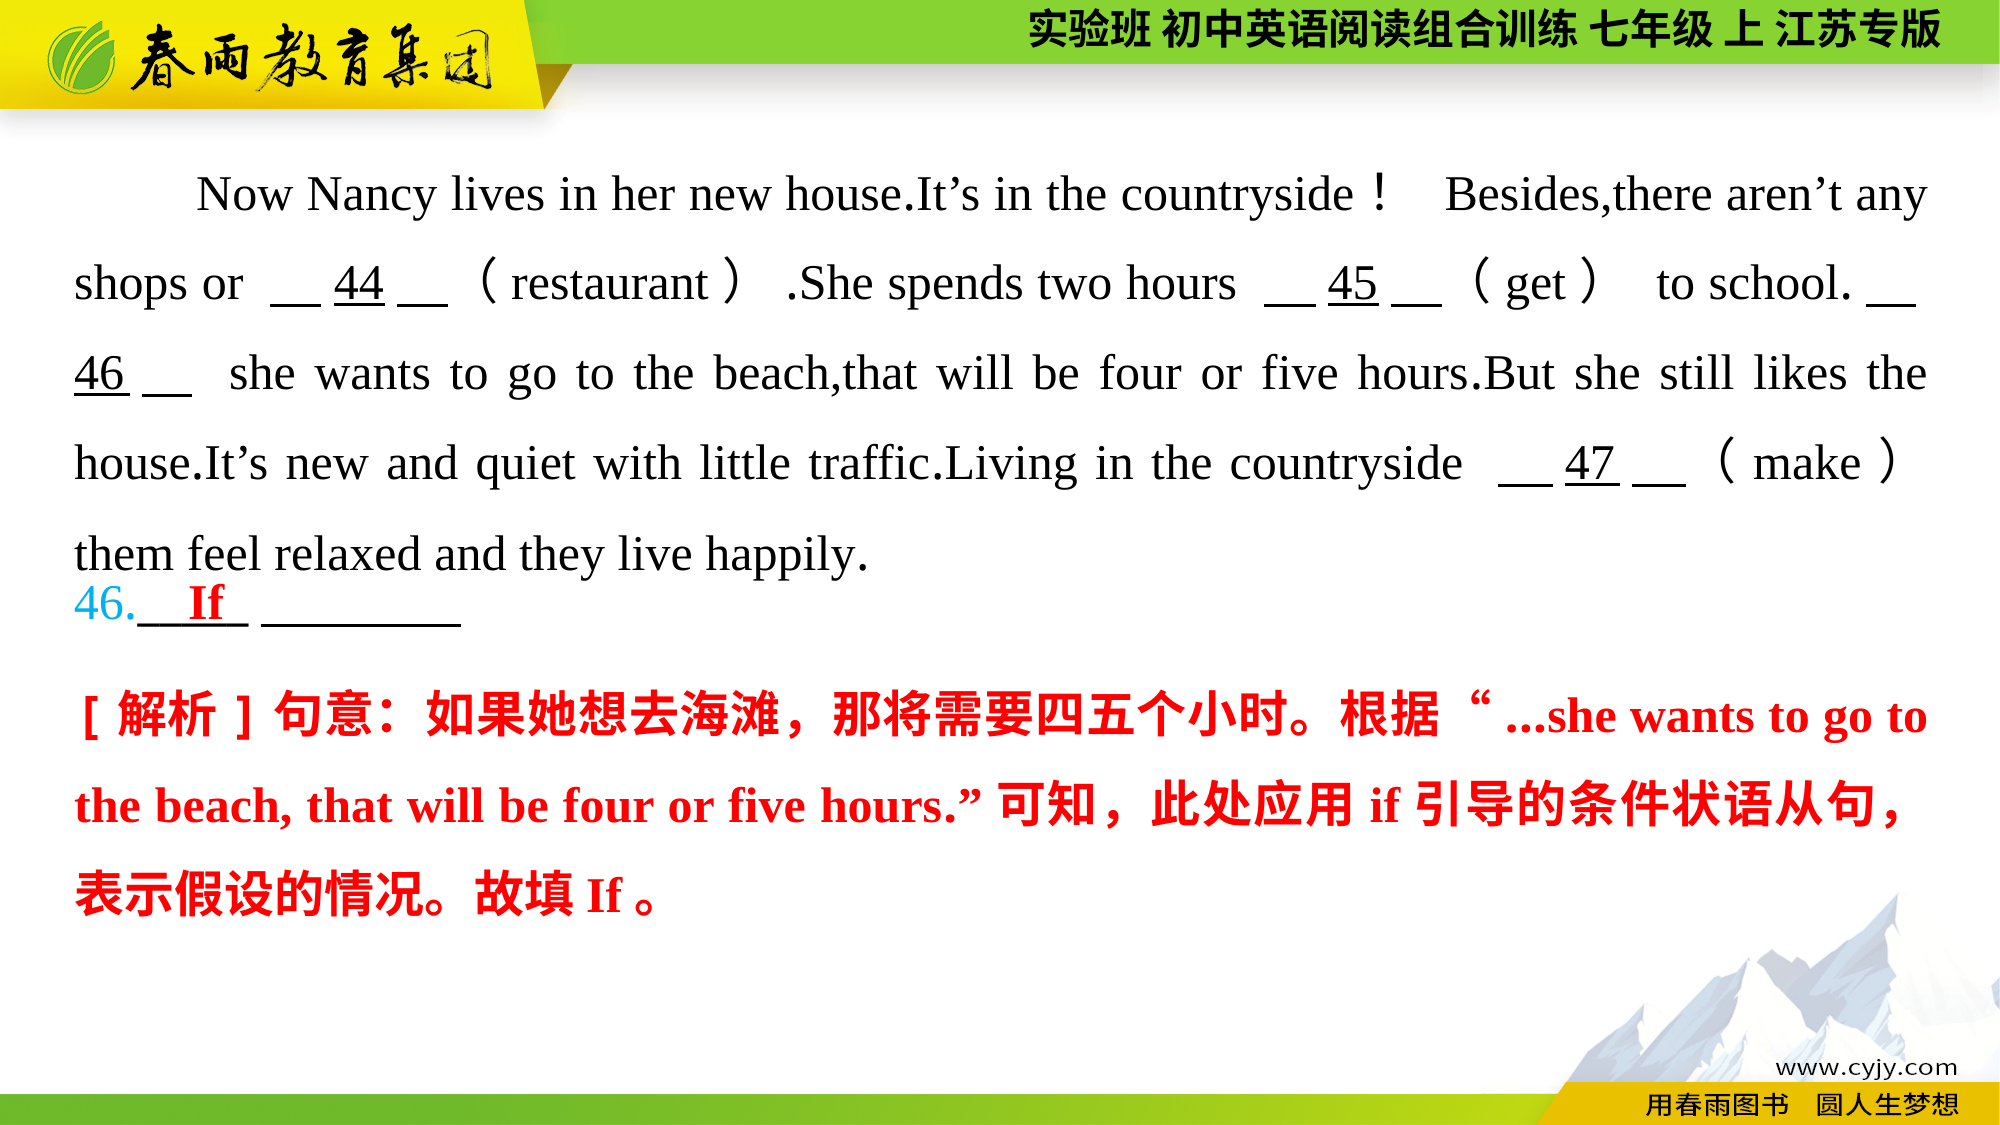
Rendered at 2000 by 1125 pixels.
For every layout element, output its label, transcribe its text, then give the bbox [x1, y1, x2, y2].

text_box If [173, 562, 240, 638]
list Now Nancy lives in her new house.It’s in the countryside！ Besides,there aren’t any shops or 44 （restaurant）.She spends two hours 45 （get） to school. 46 she wants to go to the beach,that will be four or five hours.But she still likes the house.It’s new and quiet with little traffic.Living in the countryside 47 （make） them feel relaxed and they live happily. [59, 122, 1944, 562]
text_box 46._____ [240, 562, 1944, 638]
text_box 46._____ [59, 562, 173, 638]
picture [0, 0, 2000, 1125]
text_box [解析]句意：如果她想去海滩，那将需要四五个小时。根据“...she wants to go to the beach, that will be four or five hours.”可知，此处应用if引导的条件状语从句，表示假设的情况。故填If。 [59, 645, 1944, 931]
